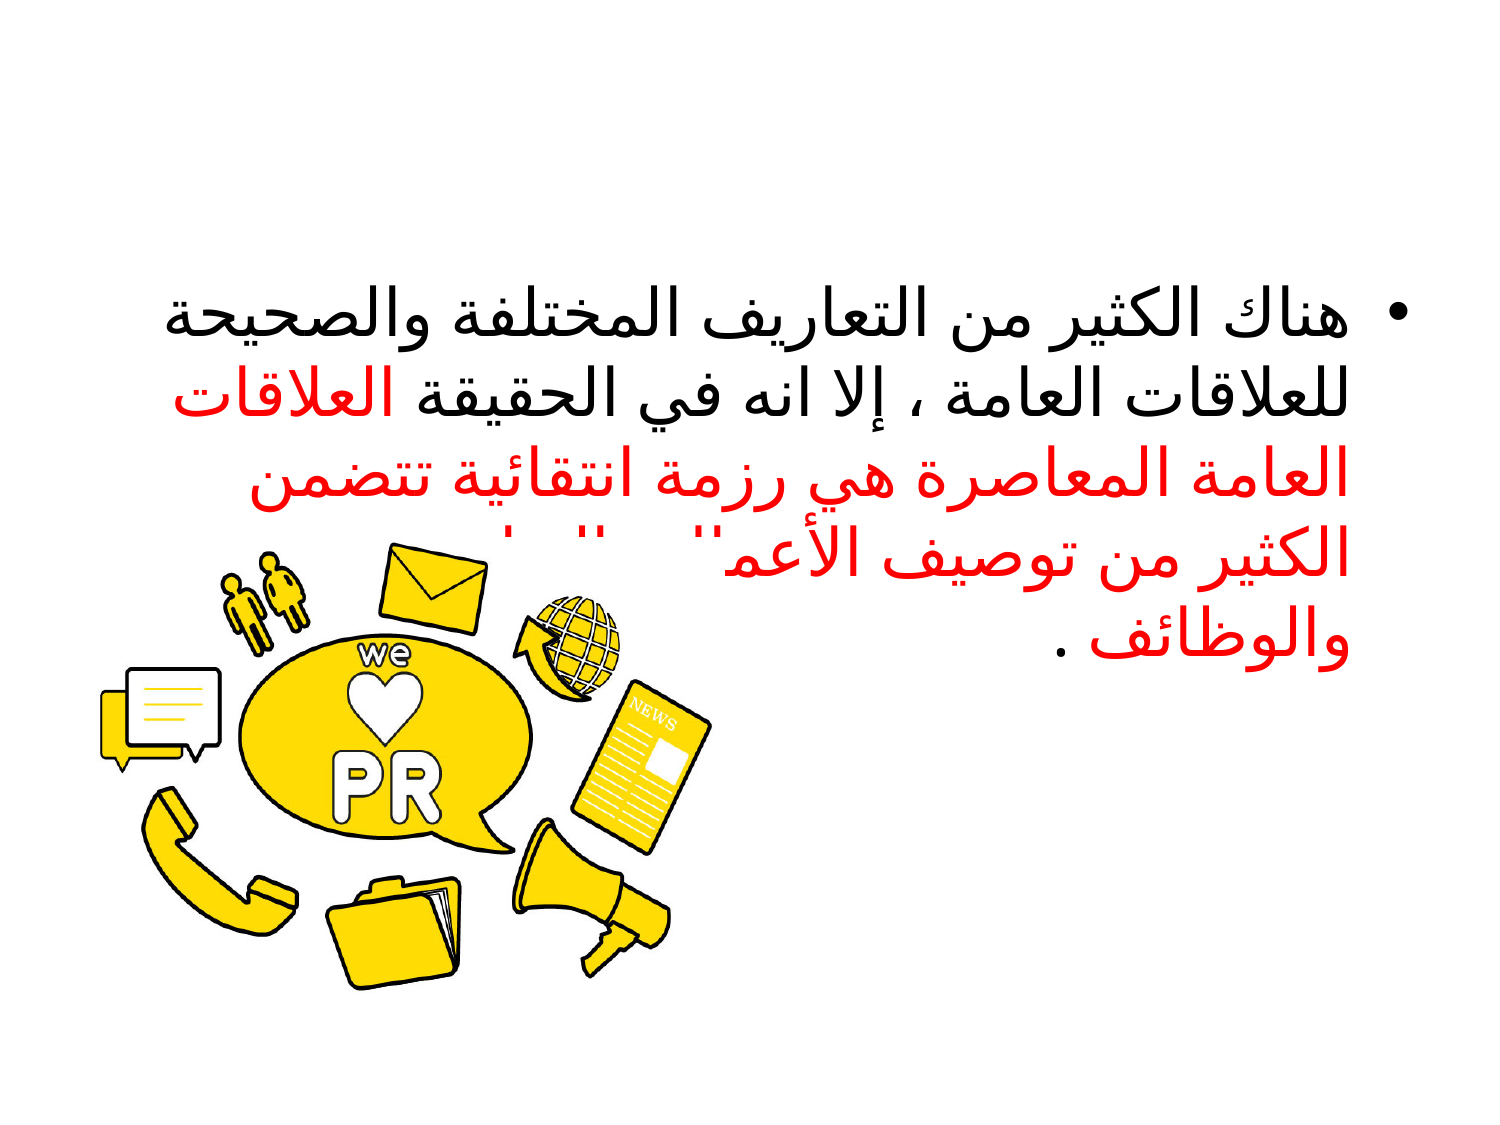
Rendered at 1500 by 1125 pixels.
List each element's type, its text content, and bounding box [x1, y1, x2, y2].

picture [83, 537, 726, 1001]
list هناك الكثير من التعاريف المختلفة والصحيحة للعلاقات العامة ، إلا انه في الحقيقة العلاقات العامة المعاصرة هي رزمة انتقائية تتضمن الكثير من توصيف الأعمال والعناوين والوظائف . [75, 262, 1425, 1005]
